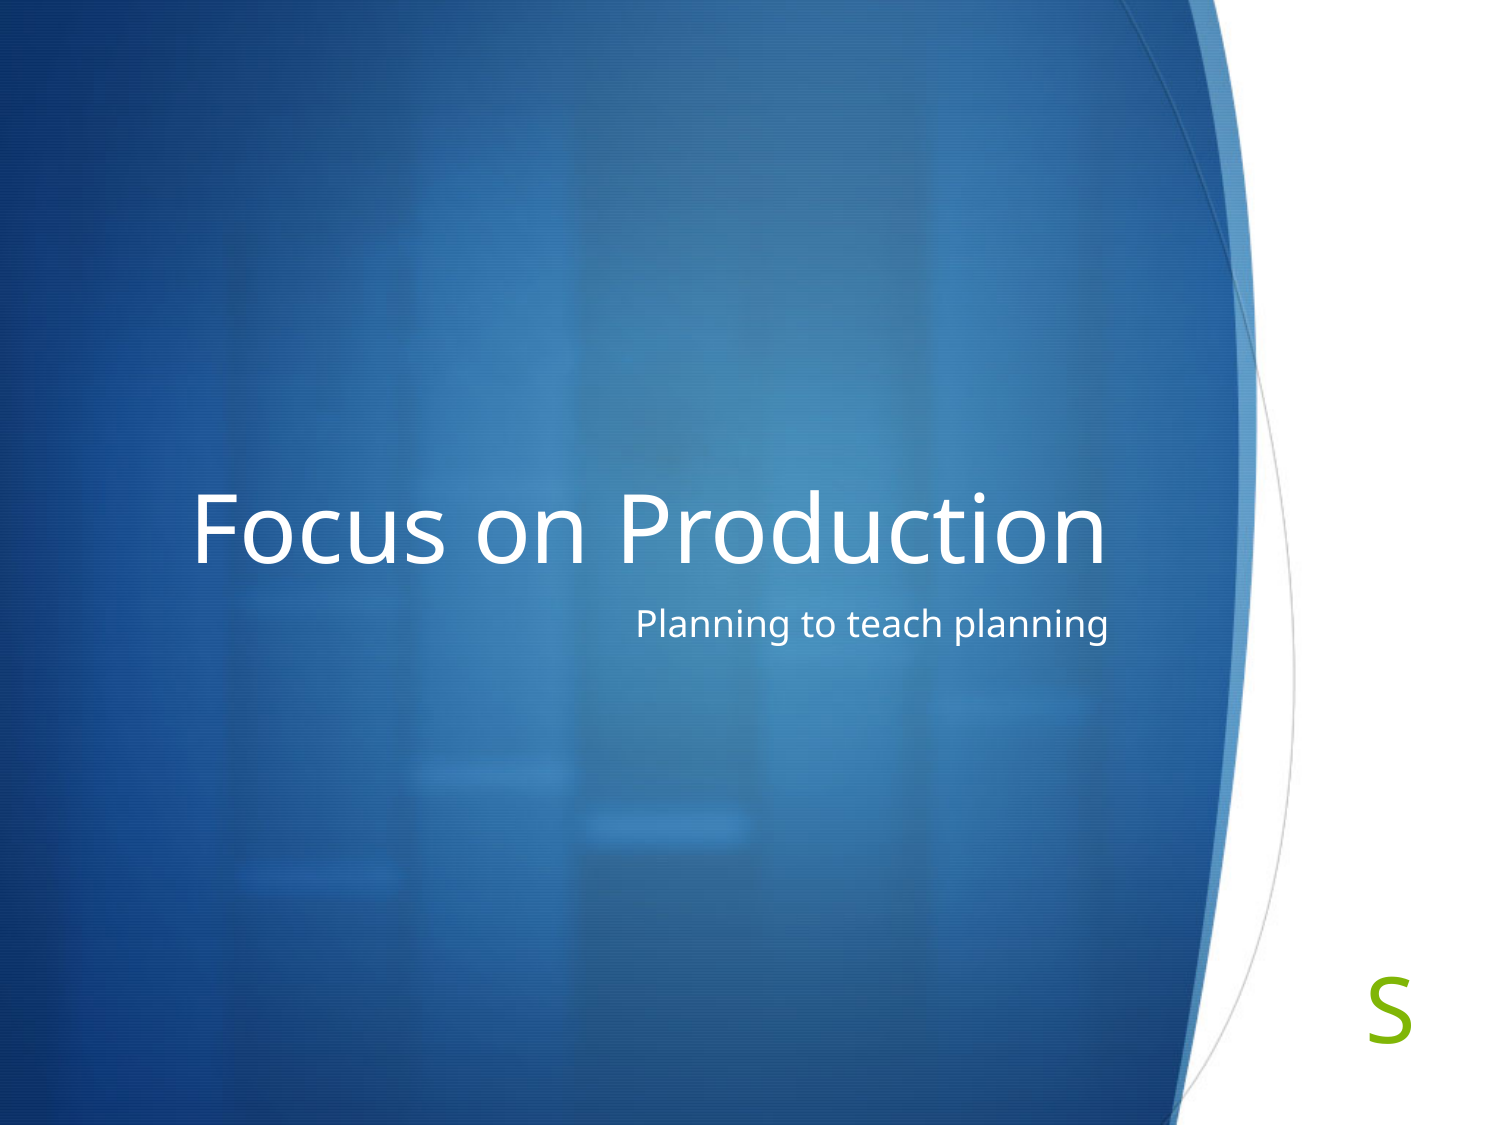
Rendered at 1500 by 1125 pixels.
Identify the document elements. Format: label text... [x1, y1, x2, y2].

title Focus on Production [75, 366, 1125, 591]
list Planning to teach planning [275, 592, 1125, 839]
picture [0, 0, 1500, 1125]
